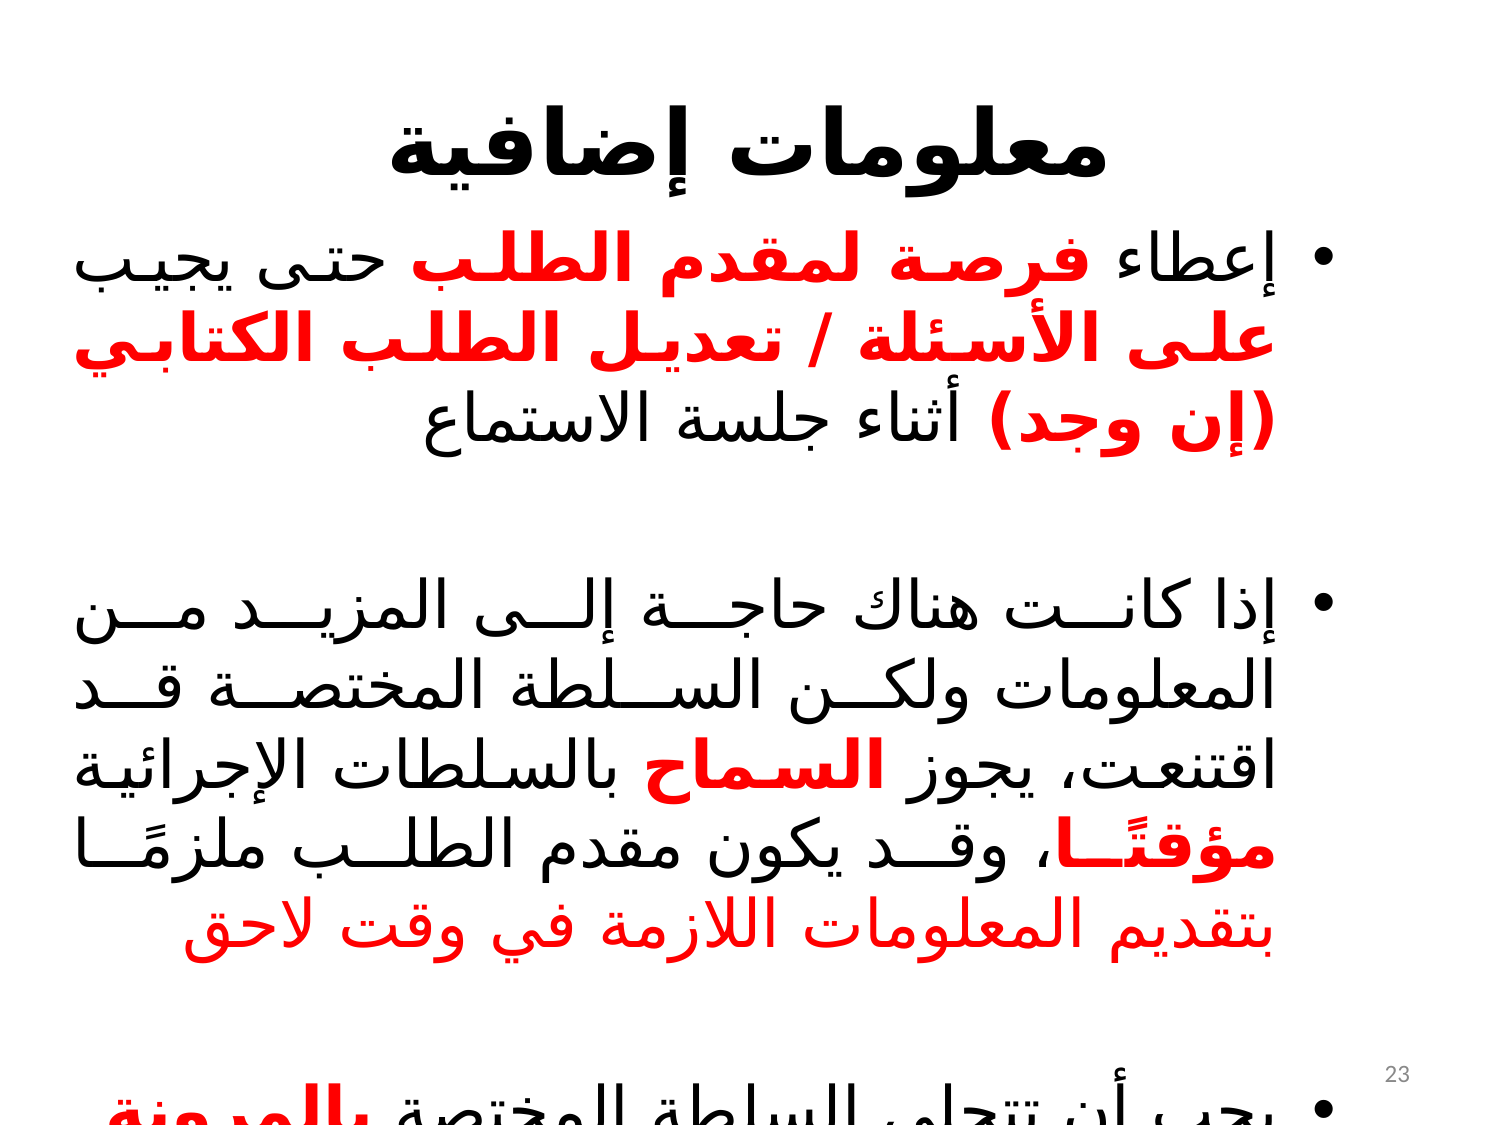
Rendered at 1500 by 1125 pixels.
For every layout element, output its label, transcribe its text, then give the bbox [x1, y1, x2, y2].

title معلومات إضافية [75, 45, 1425, 233]
text_box إعطاء فرصة لمقدم الطلب حتى يجيب على الأسئلة / تعديل الطلب الكتابي (إن وجد) أثناء جلسة الاستماع إذا كانت هناك حاجة إلى المزيد من المعلومات ولكن السلطة المختصة قد اقتنعت، يجوز السماح بالسلطات الإجرائية مؤقتًا، وقد يكون مقدم الطلب ملزمًا بتقديم المعلومات اللازمة في وقت لاحق يجب أن تتحلى السلطة المختصة بالمرونة [57, 207, 1350, 1125]
slide_number 23 [1074, 1042, 1425, 1103]
